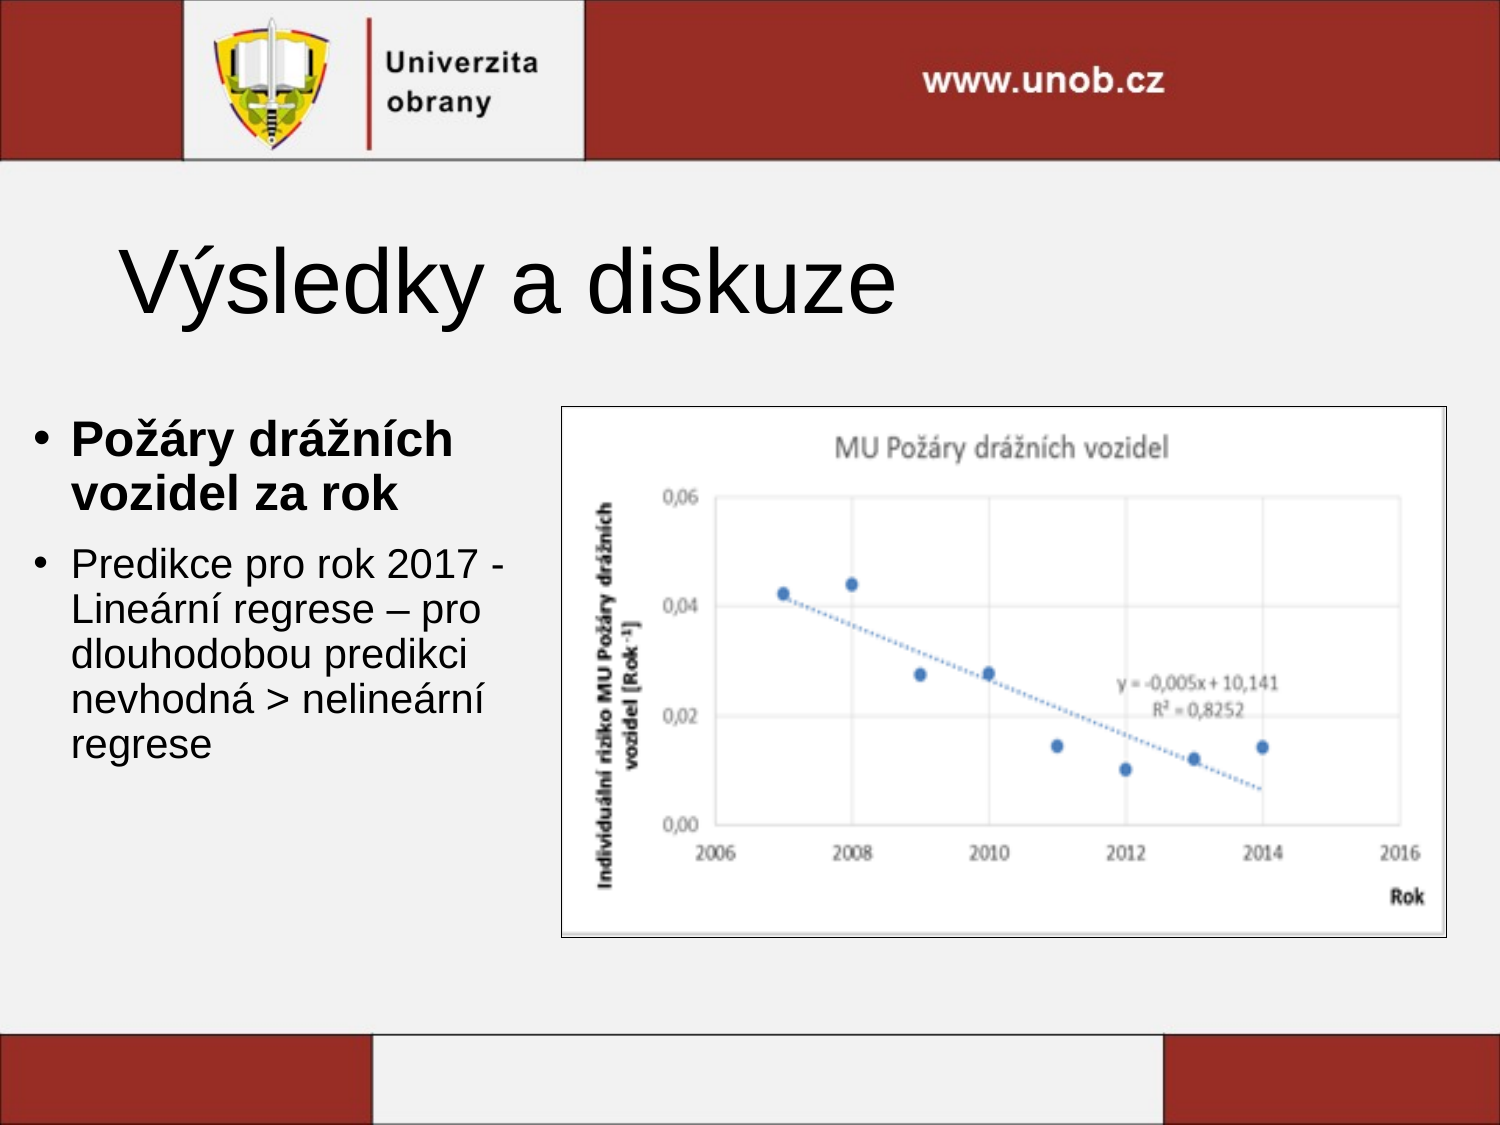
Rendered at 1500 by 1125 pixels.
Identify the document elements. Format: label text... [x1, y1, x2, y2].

picture [0, 0, 1500, 1125]
list Požáry drážních vozidel za rok Predikce pro rok 2017 - Lineární regrese – pro dlouhodobou predikci nevhodná > nelineární regrese [18, 406, 584, 1014]
title Výsledky a diskuze [103, 175, 1397, 393]
